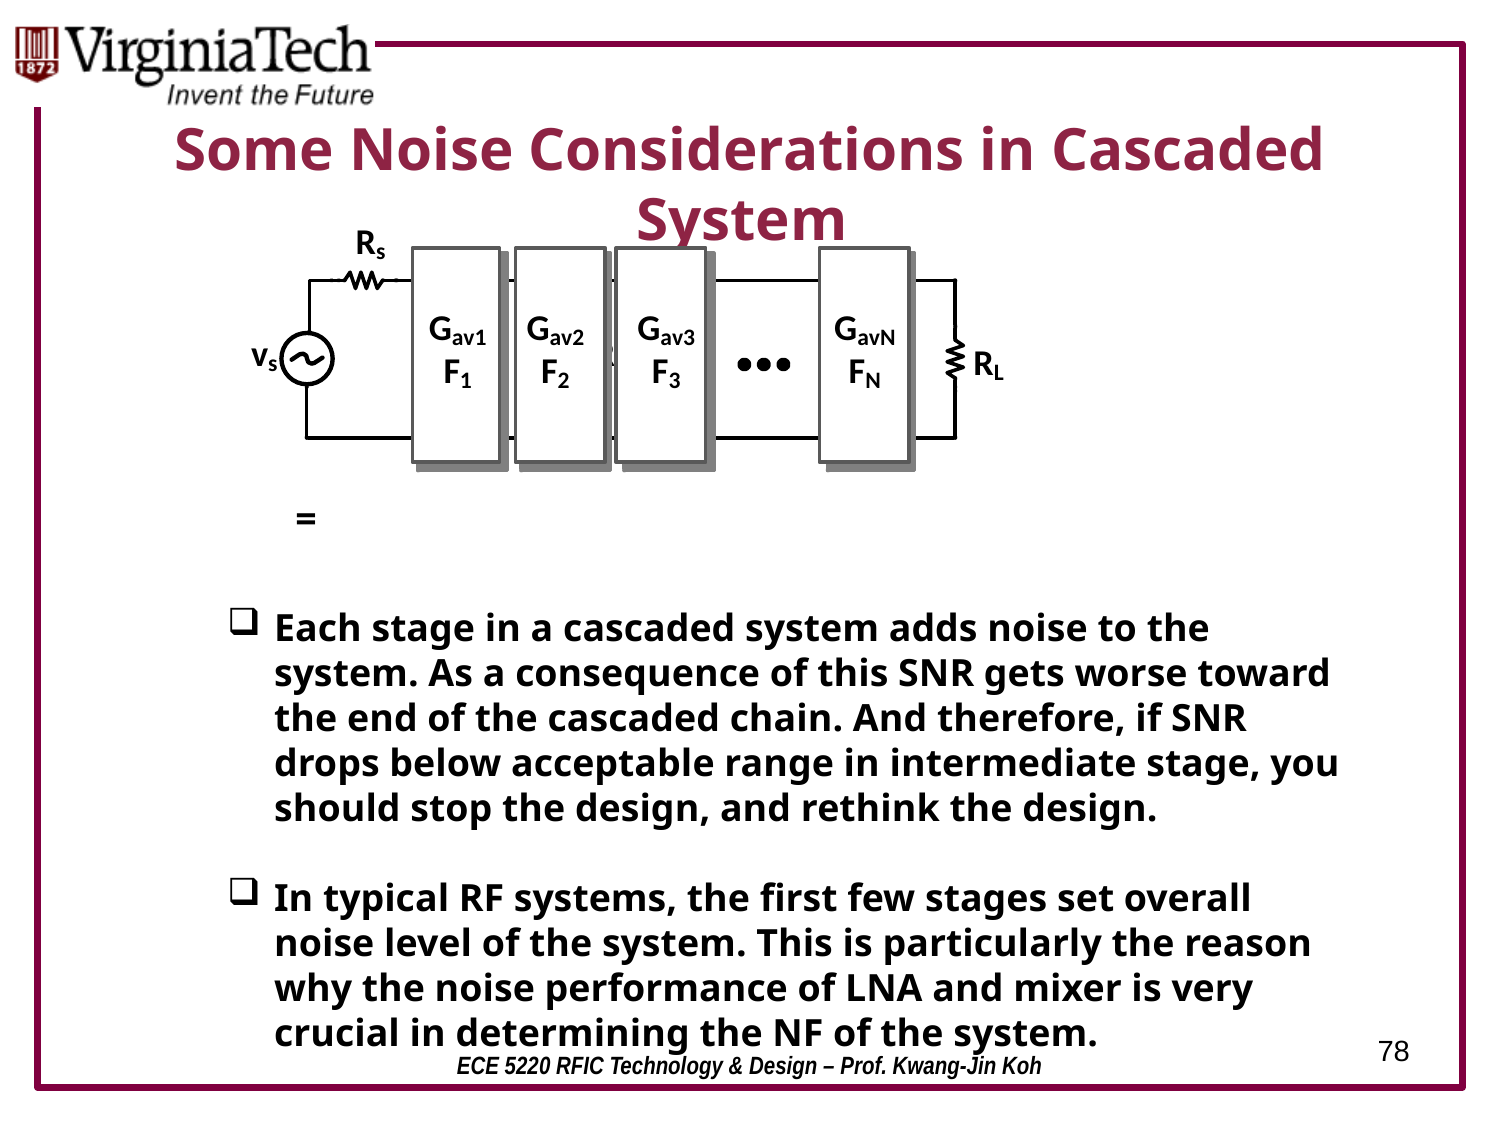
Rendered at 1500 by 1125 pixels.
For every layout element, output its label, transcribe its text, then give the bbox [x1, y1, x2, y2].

picture [15, 24, 375, 107]
text_box Each stage in a cascaded system adds noise to the system. As a consequence of this SNR gets worse toward the end of the cascaded chain. And therefore, if SNR drops below acceptable range in intermediate stage, you should stop the design, and rethink the design. In typical RF systems, the first few stages set overall noise level of the system. This is particularly the reason why the noise performance of LNA and mixer is very crucial in determining the NF of the system. [212, 596, 1375, 1061]
title Some Noise Considerations in Cascaded System [75, 104, 1425, 213]
slide_number 78 [1074, 1024, 1425, 1103]
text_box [246, 212, 1008, 476]
